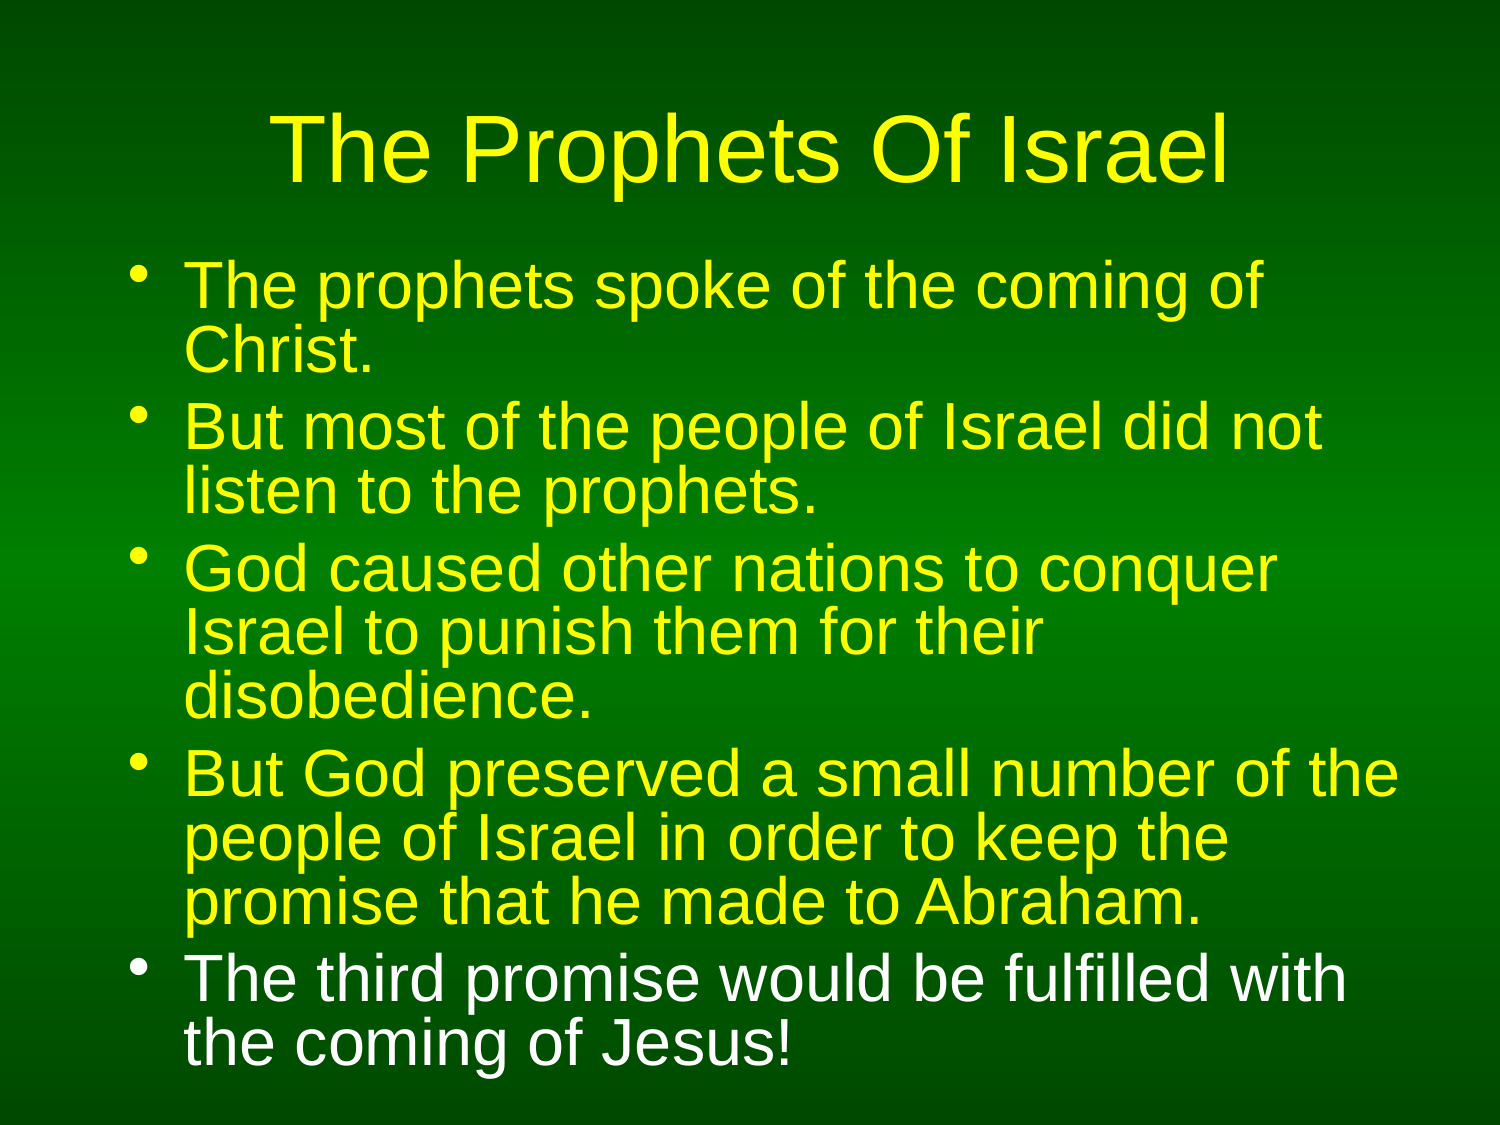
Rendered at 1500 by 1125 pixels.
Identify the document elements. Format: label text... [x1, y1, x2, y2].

title The Prophets Of Israel [37, 50, 1463, 238]
list The prophets spoke of the coming of Christ. But most of the people of Israel did not listen to the prophets. God caused other nations to conquer Israel to punish them for their disobedience. But God preserved a small number of the people of Israel in order to keep the promise that he made to Abraham. The third promise would be fulfilled with the coming of Jesus! [112, 249, 1438, 1125]
